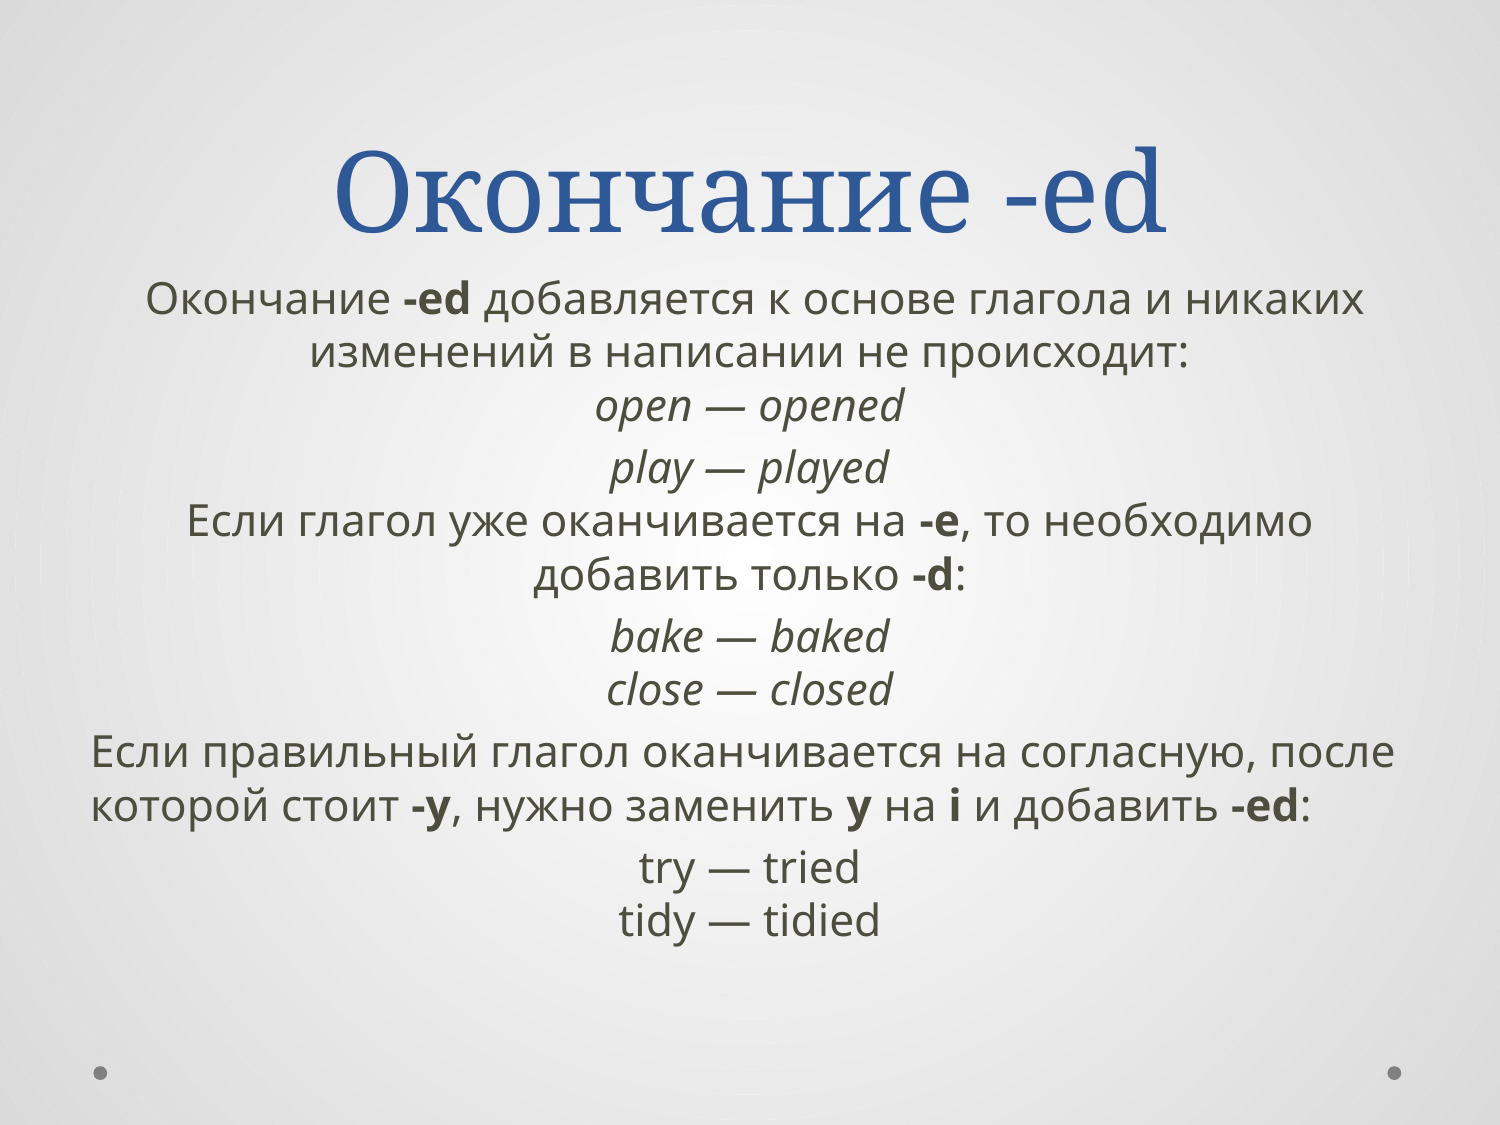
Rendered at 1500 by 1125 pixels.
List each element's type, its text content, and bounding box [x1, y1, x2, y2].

title Окончание -ed [75, 0, 1425, 262]
list Окончание -ed добавляется к основе глагола и никаких изменений в написании не происходит: open — opened play — played Если глагол уже оканчивается на -e, то необходимо добавить только -d: bake — baked close — closed Если правильный глагол оканчивается на согласную, после которой стоит -y, нужно заменить y на i и добавить -ed: try — tried tidy — tidied [75, 262, 1425, 1005]
